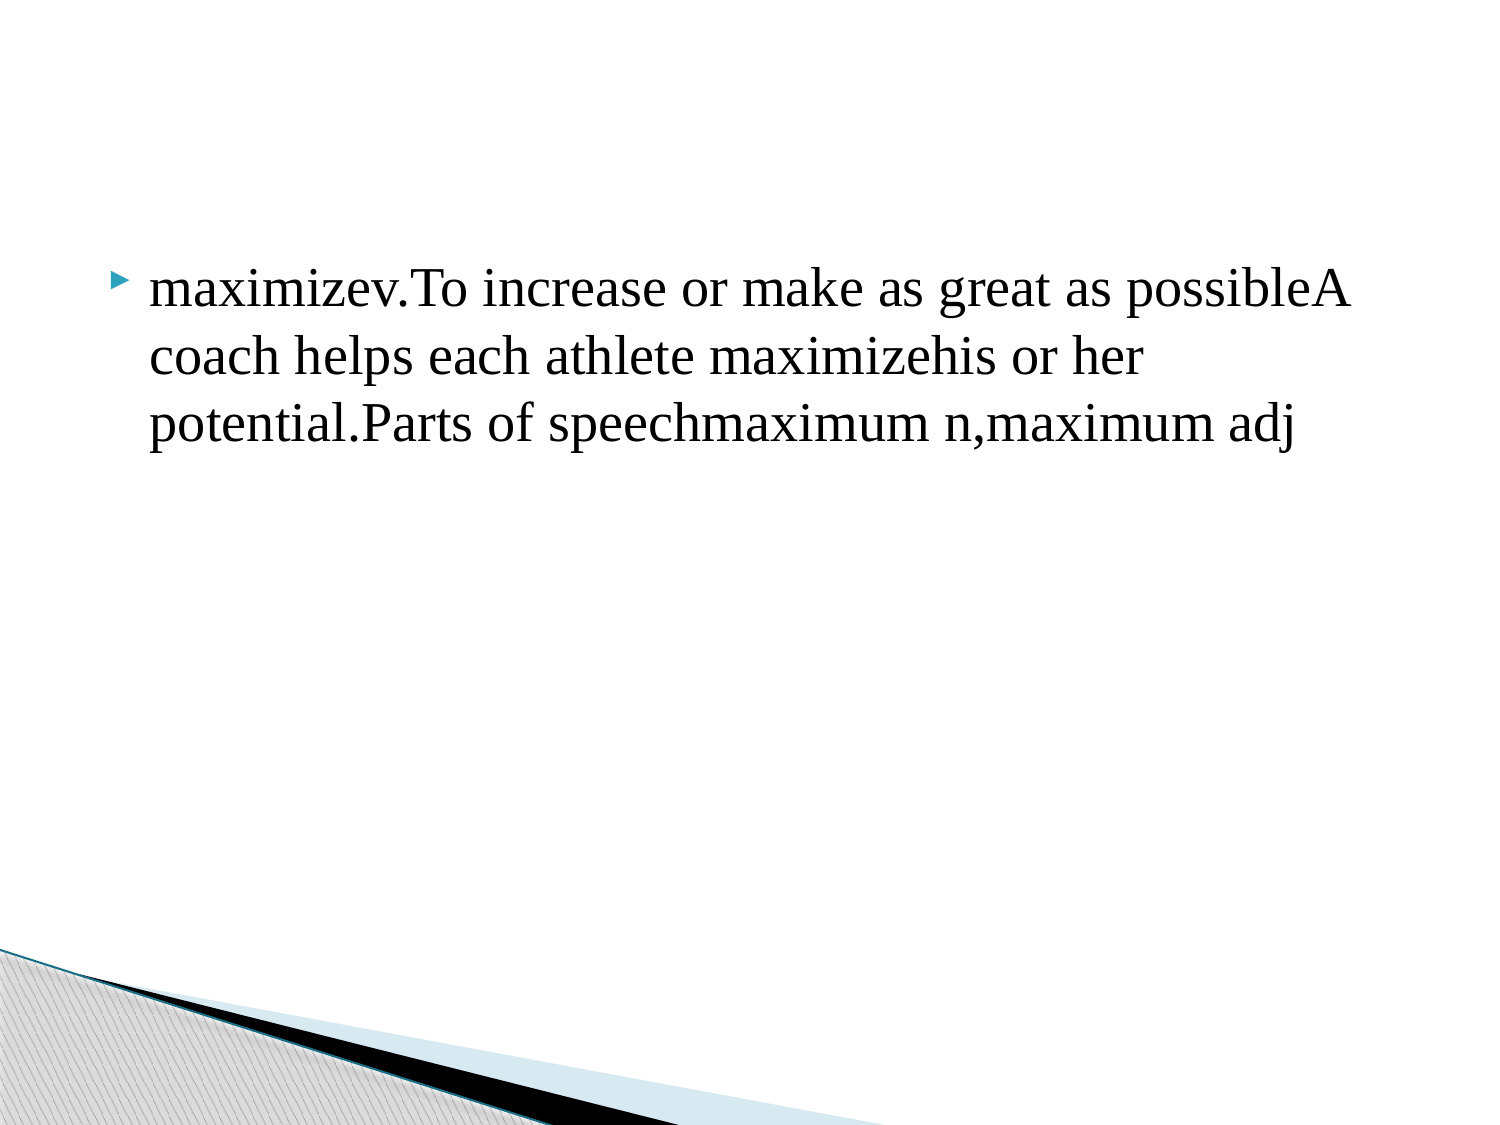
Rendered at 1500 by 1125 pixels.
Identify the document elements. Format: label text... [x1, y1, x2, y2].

list maximizev.To increase or make as great as possibleA coach helps each athlete maximizehis or her potential.Parts of speechmaximum n,maximum adj [75, 243, 1425, 986]
